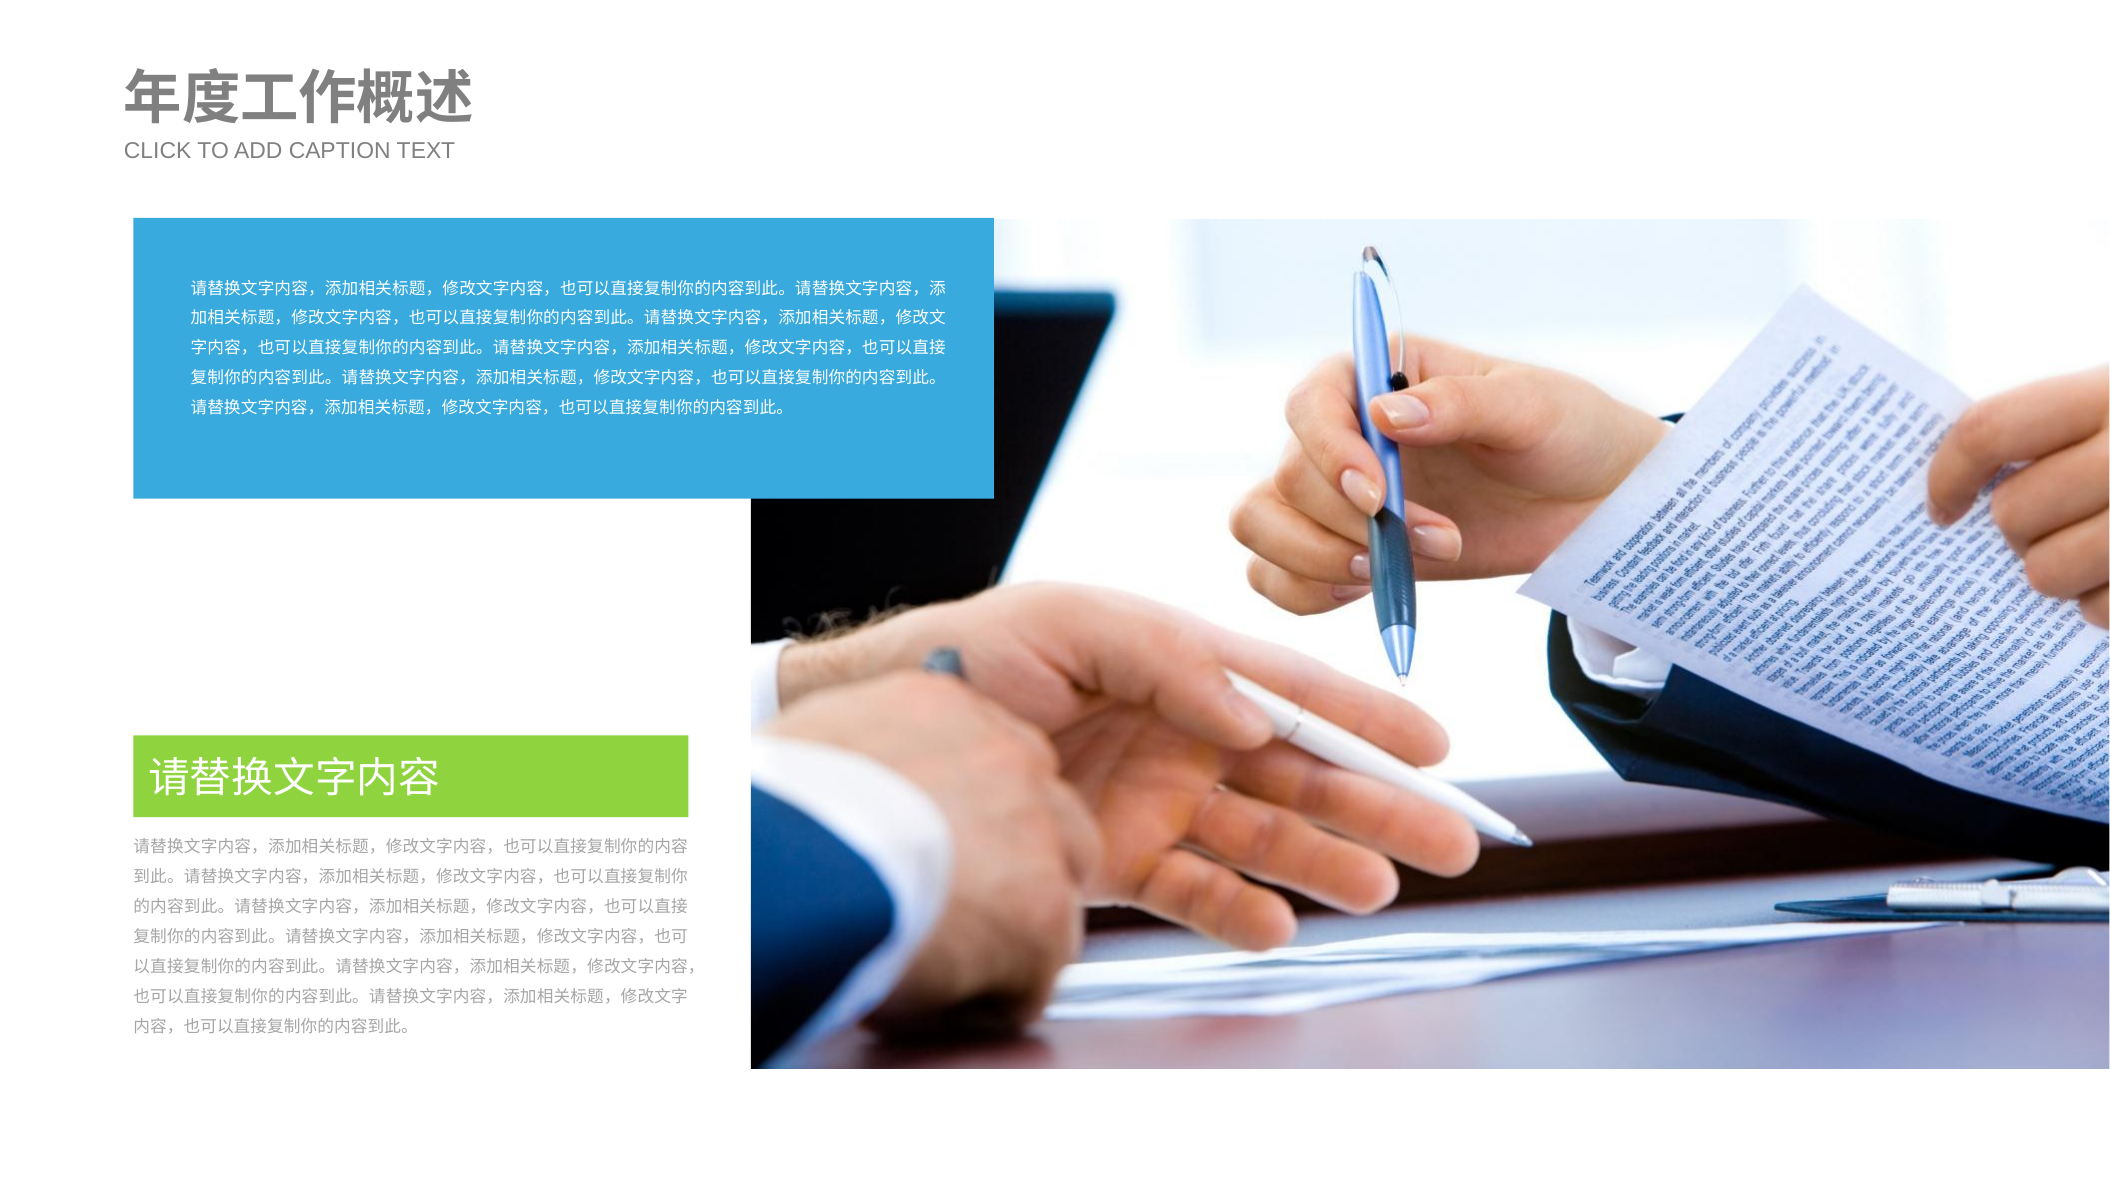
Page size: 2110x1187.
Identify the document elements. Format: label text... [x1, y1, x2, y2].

text_box [132, 217, 995, 500]
text_box CLICK TO ADD CAPTION TEXT [123, 135, 503, 163]
text_box [750, 218, 2110, 1069]
text_box 年度工作概述 [123, 60, 503, 131]
text_box 请替换文字内容 [132, 734, 689, 818]
text_box 请替换文字内容，添加相关标题，修改文字内容，也可以直接复制你的内容到此。请替换文字内容，添加相关标题，修改文字内容，也可以直接复制你的内容到此。请替换文字内容，添加相关标题，修改文字内容，也可以直接复制你的内容到此。请替换文字内容，添加相关标题，修改文字内容，也可以直接复制你的内容到此。请替换文字内容，添加相关标题，修改文字内容，也可以直接复制你的内容到此。请替换文字内容，添加相关标题，修改文字内容，也可以直接复制你的内容到此。 [190, 267, 947, 418]
text_box 请替换文字内容，添加相关标题，修改文字内容，也可以直接复制你的内容到此。请替换文字内容，添加相关标题，修改文字内容，也可以直接复制你的内容到此。请替换文字内容，添加相关标题，修改文字内容，也可以直接复制你的内容到此。请替换文字内容，添加相关标题，修改文字内容，也可以直接复制你的内容到此。请替换文字内容，添加相关标题，修改文字内容，也可以直接复制你的内容到此。请替换文字内容，添加相关标题，修改文字内容，也可以直接复制你的内容到此。 [133, 825, 689, 1036]
